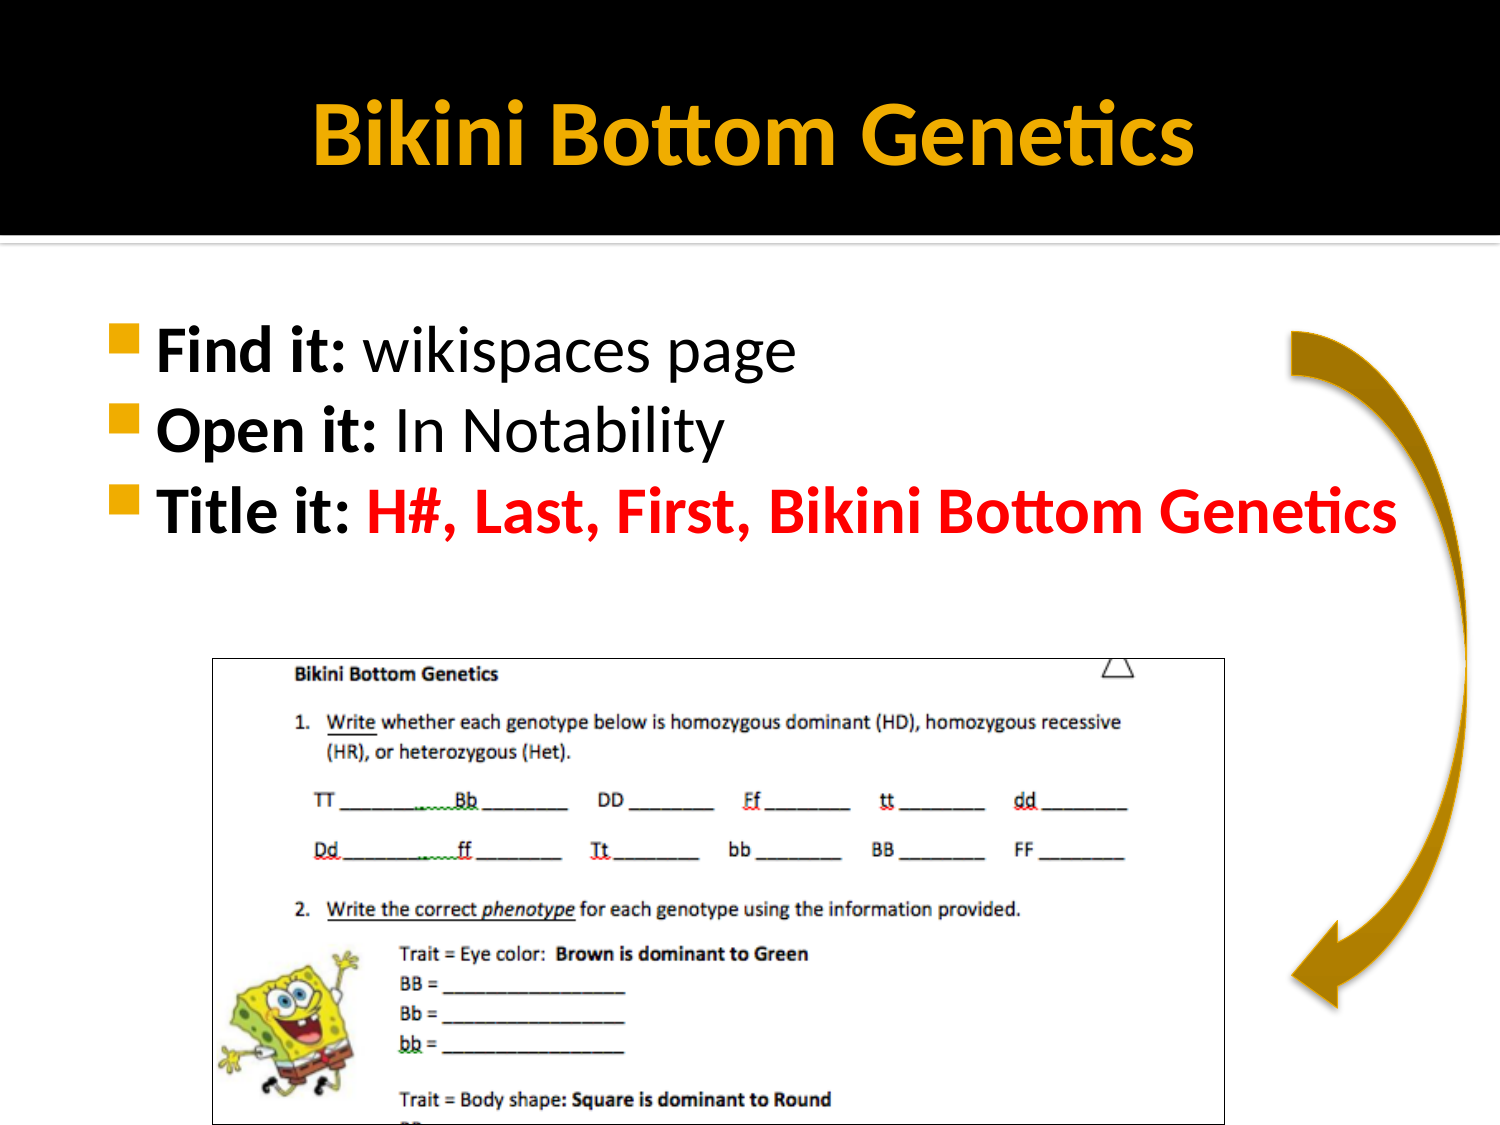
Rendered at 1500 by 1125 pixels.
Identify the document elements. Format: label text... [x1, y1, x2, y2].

list Find it: wikispaces page Open it: In Notability Title it: H#, Last, First, Bikini Bottom Genetics [75, 291, 1425, 700]
title Bikini Bottom Genetics [75, 25, 1425, 231]
text_box [1291, 330, 1468, 1009]
picture [212, 658, 1225, 1125]
